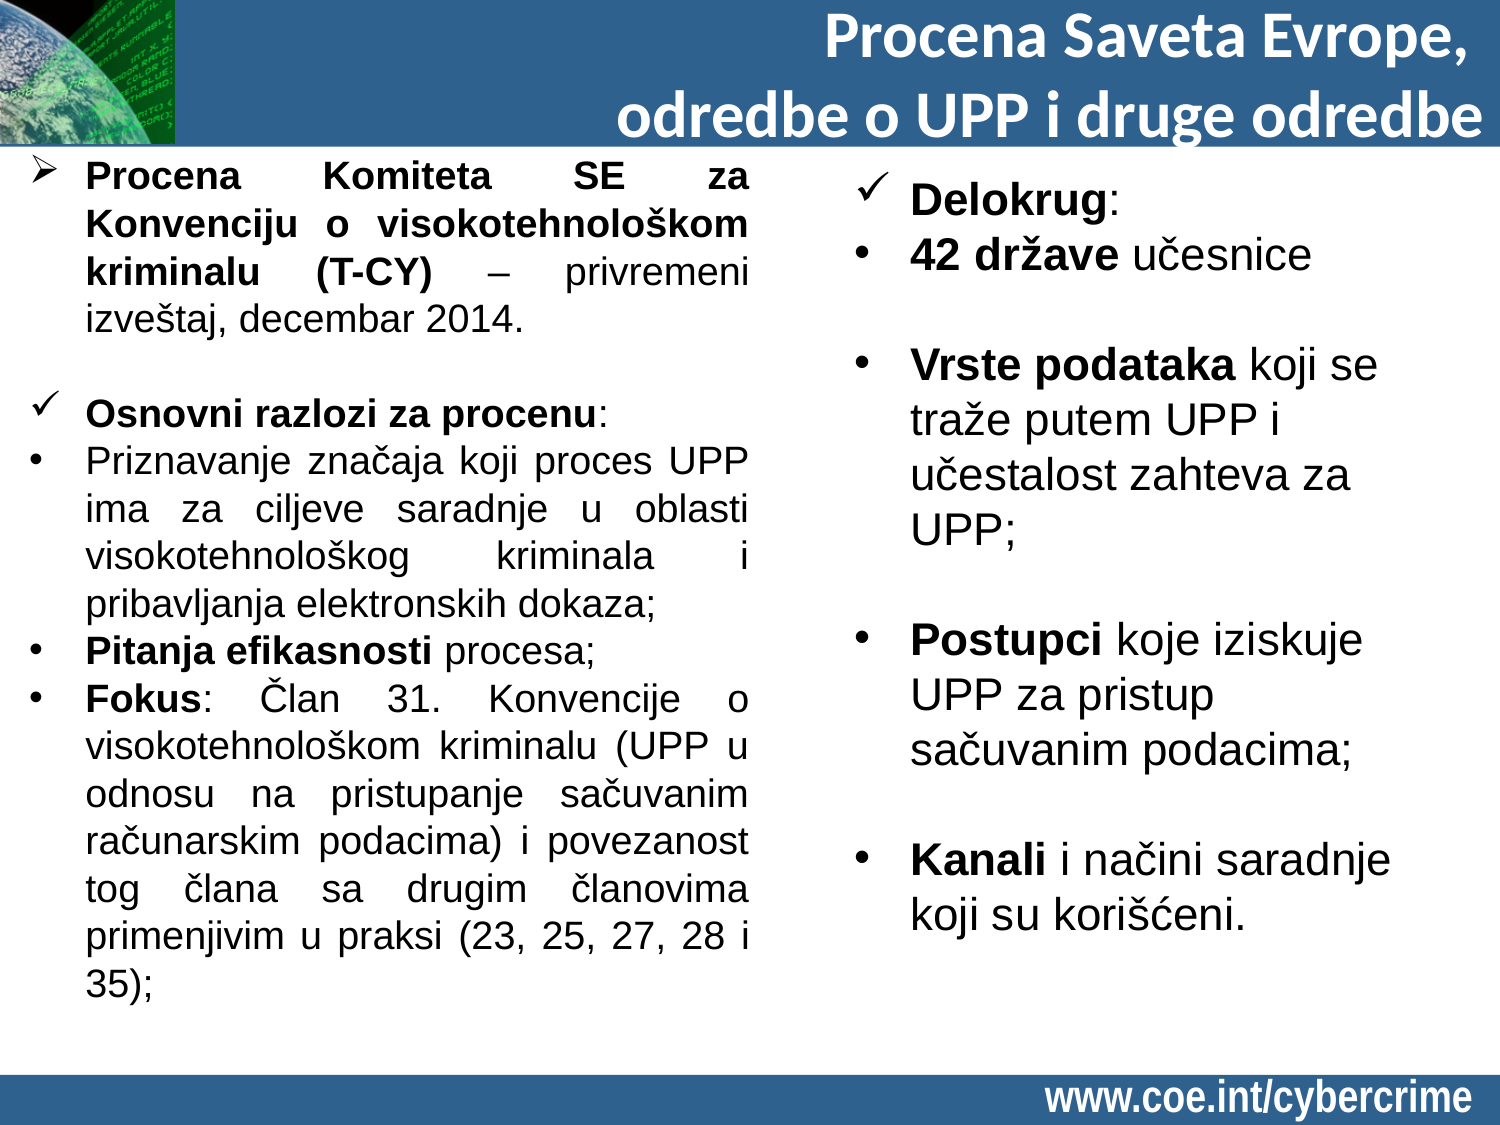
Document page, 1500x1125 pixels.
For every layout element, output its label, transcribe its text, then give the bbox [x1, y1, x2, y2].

picture [0, 0, 175, 144]
text_box Procena Komiteta SE za Konvenciju o visokotehnološkom kriminalu (T-CY) – privremeni izveštaj, decembar 2014. Osnovni razlozi za procenu: Priznavanje značaja koji proces UPP ima za ciljeve saradnje u oblasti visokotehnološkog kriminala i pribavljanja elektronskih dokaza; Pitanja efikasnosti procesa; Fokus: Član 31. Konvencije o visokotehnološkom kriminalu (UPP u odnosu na pristupanje sačuvanim računarskim podacima) i povezanost tog člana sa drugim članovima primenjivim u praksi (23, 25, 27, 28 i 35); [14, 143, 765, 1013]
text_box Procena Saveta Evrope, odredbe o UPP i druge odredbe [179, 0, 1500, 149]
text_box Delokrug: 42 države učesnice Vrste podataka koji se traže putem UPP i učestalost zahteva za UPP; Postupci koje iziskuje UPP za pristup sačuvanim podacima; Kanali i načini saradnje koji su korišćeni. [764, 162, 1431, 947]
text_box www.coe.int/cybercrime [1030, 1059, 1500, 1125]
text_box [0, 1073, 1030, 1125]
